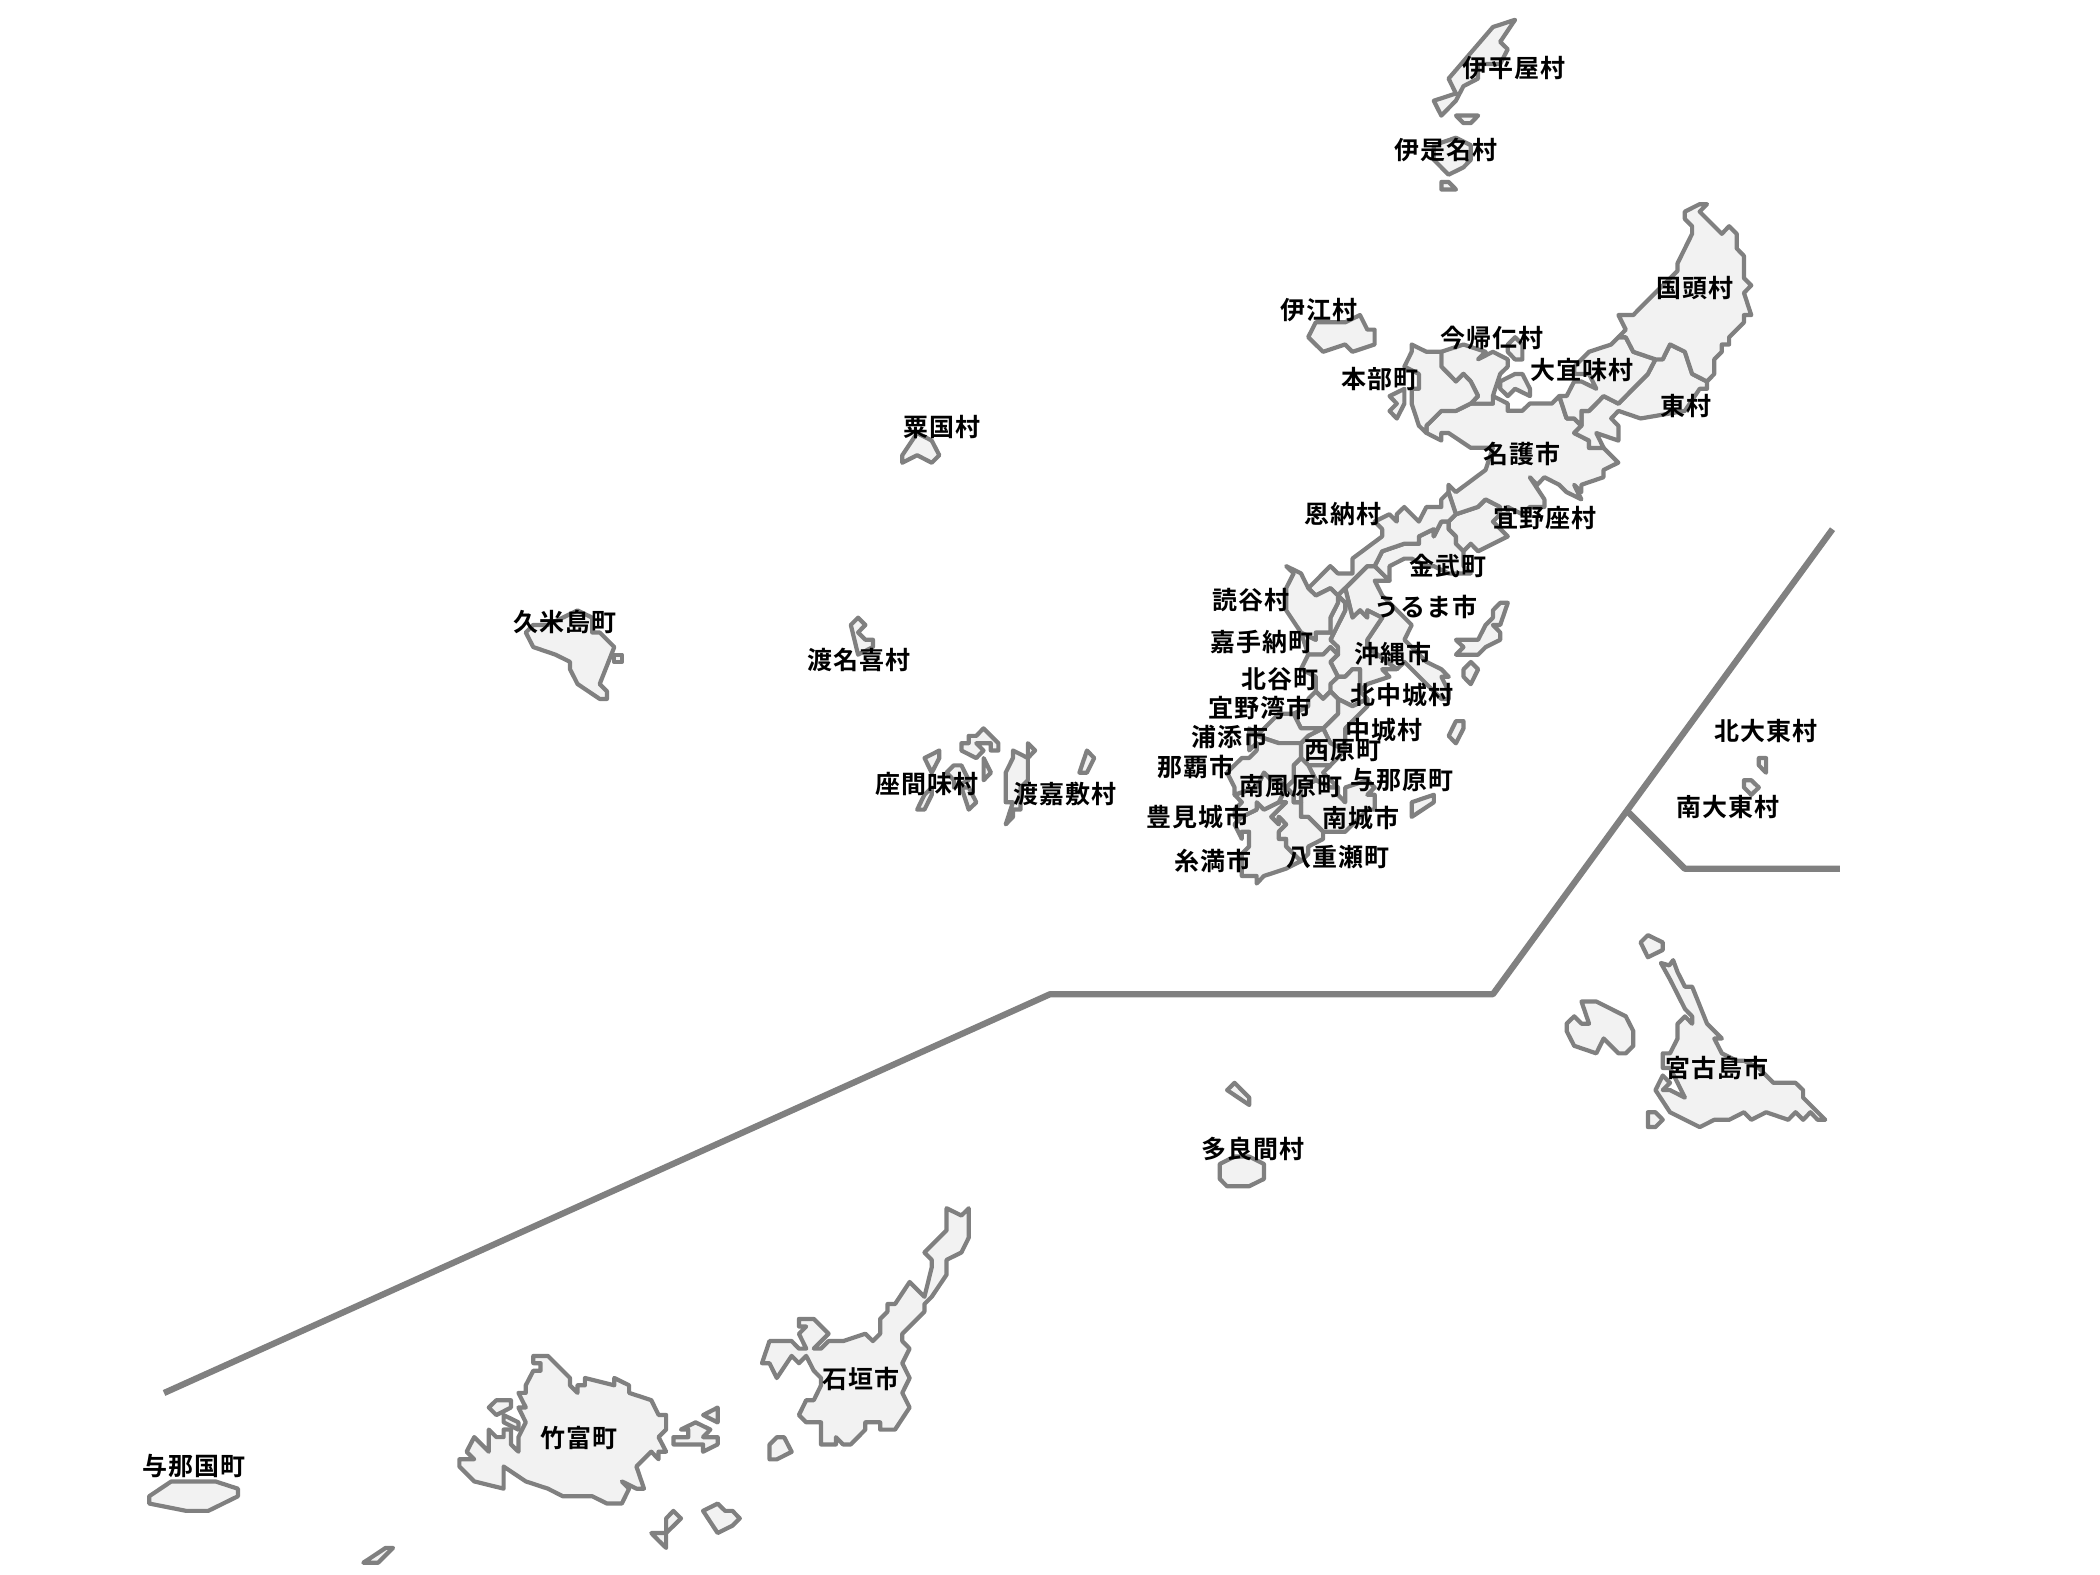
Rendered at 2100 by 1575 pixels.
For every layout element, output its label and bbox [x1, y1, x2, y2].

text_box [125, 19, 1841, 1563]
